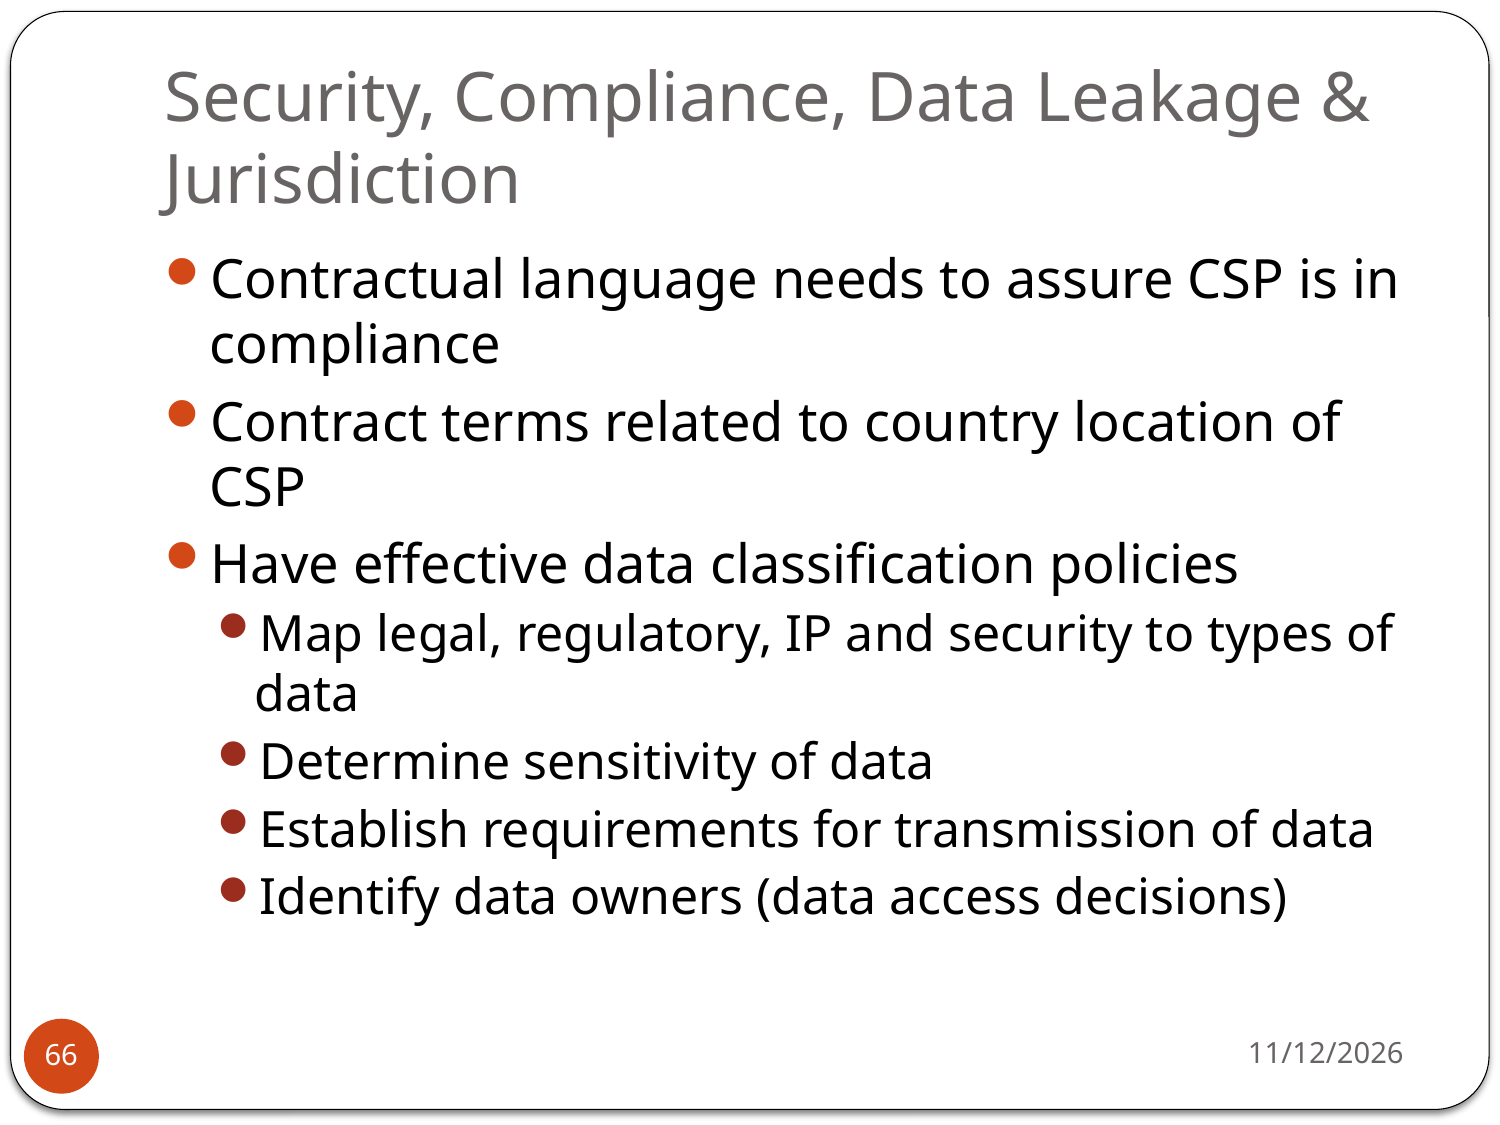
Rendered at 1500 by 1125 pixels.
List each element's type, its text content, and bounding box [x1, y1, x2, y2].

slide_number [1012, 1015, 1419, 1094]
title Security, Compliance, Data Leakage & Jurisdiction [150, 45, 1425, 233]
list Contractual language needs to assure CSP is in compliance Contract terms related to country location of CSP Have effective data classification policies Map legal, regulatory, IP and security to types of data Determine sensitivity of data Establish requirements for transmission of data Identify data owners (data access decisions) [150, 237, 1425, 988]
slide_number 66 [23, 1018, 99, 1094]
